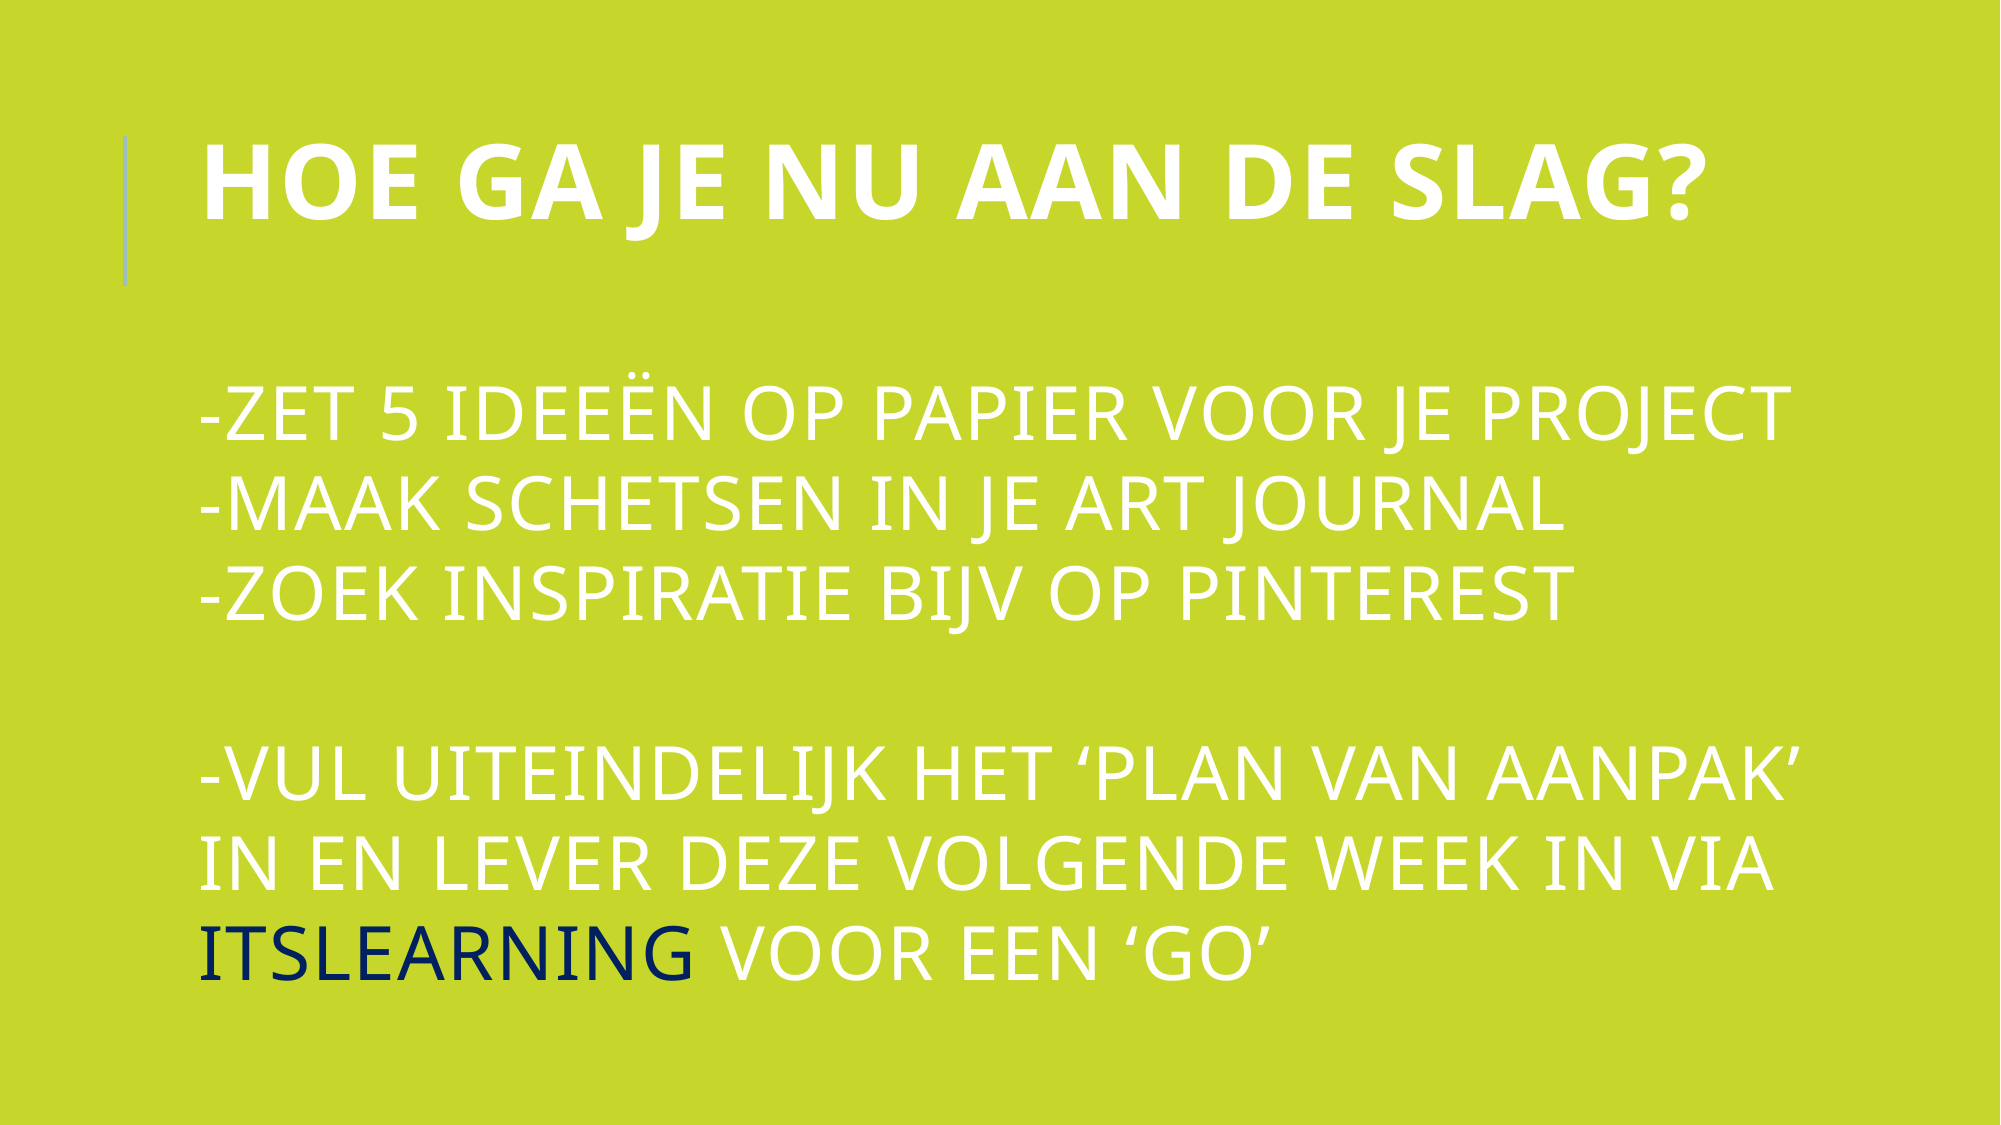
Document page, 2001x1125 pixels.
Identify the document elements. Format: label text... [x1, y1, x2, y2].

text_box Hoe ga je nu aan de slag? -Zet 5 ideeën op papier voor je project -maak schetsen in je art journal -zoek inspiratie bijv op pinterest -vul uiteindelijk het ‘plan van aanpak’ in en lever deze volgende week in via itslearning voor een ‘go’ [183, 108, 1864, 1125]
